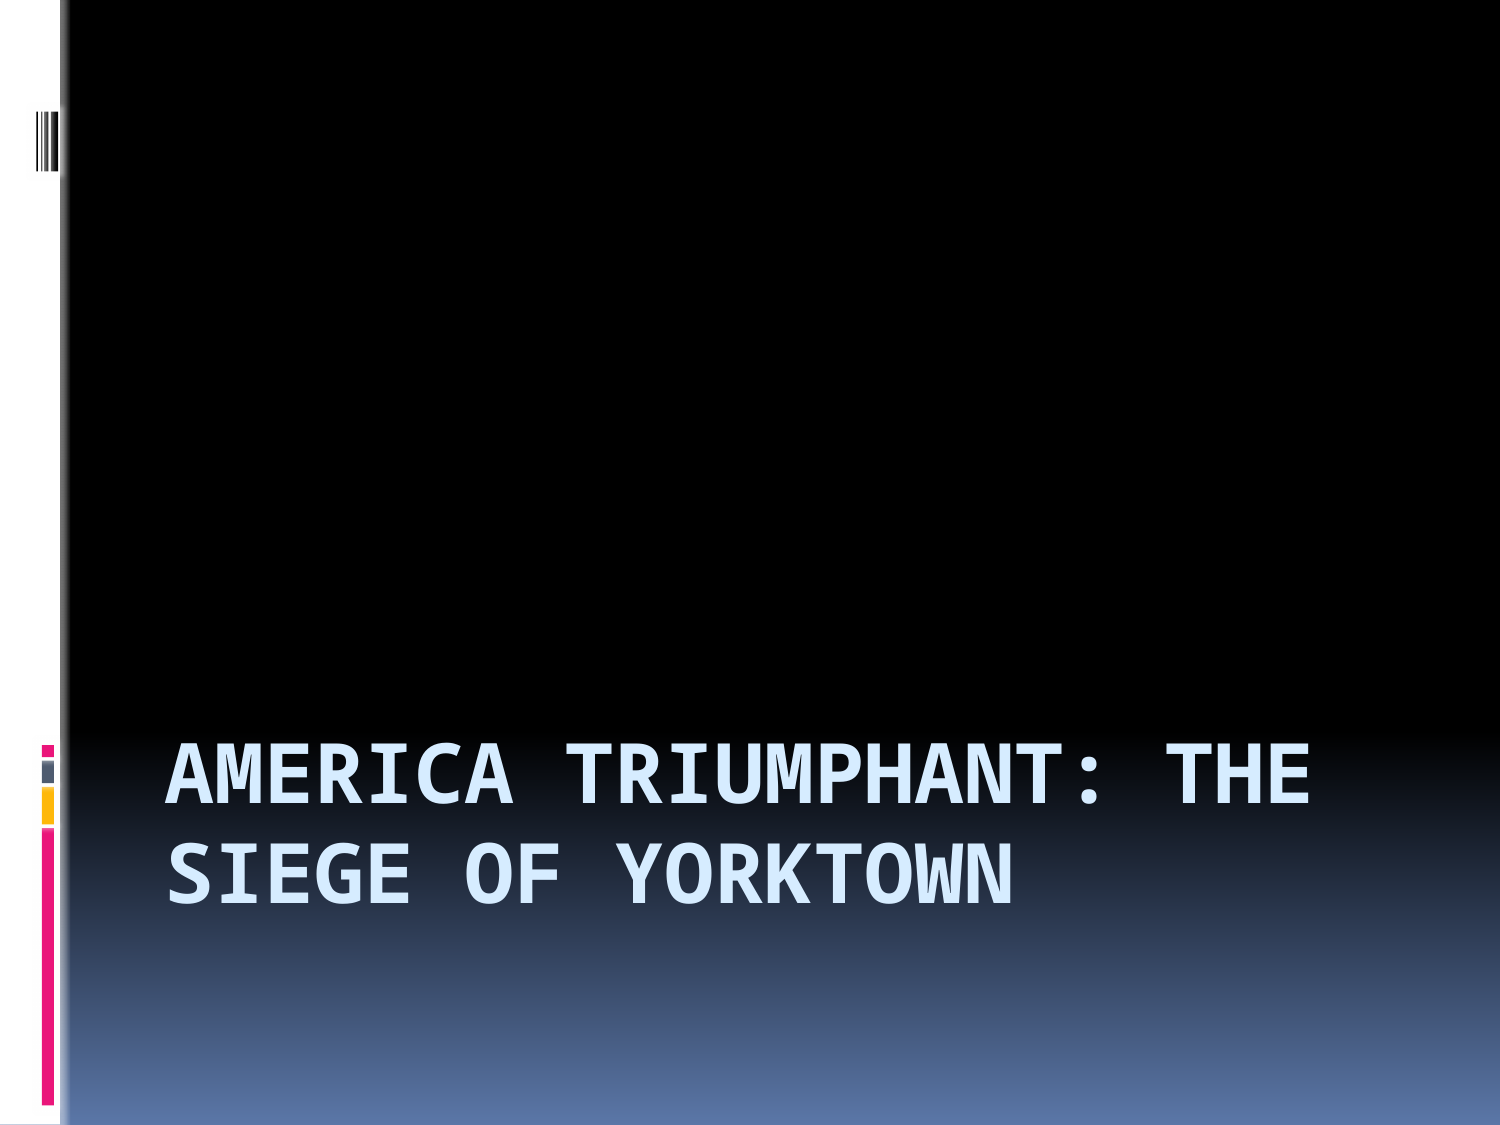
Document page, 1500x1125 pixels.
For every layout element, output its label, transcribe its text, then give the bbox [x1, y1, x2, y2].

title America Triumphant: The Siege of Yorktown [150, 712, 1425, 1037]
